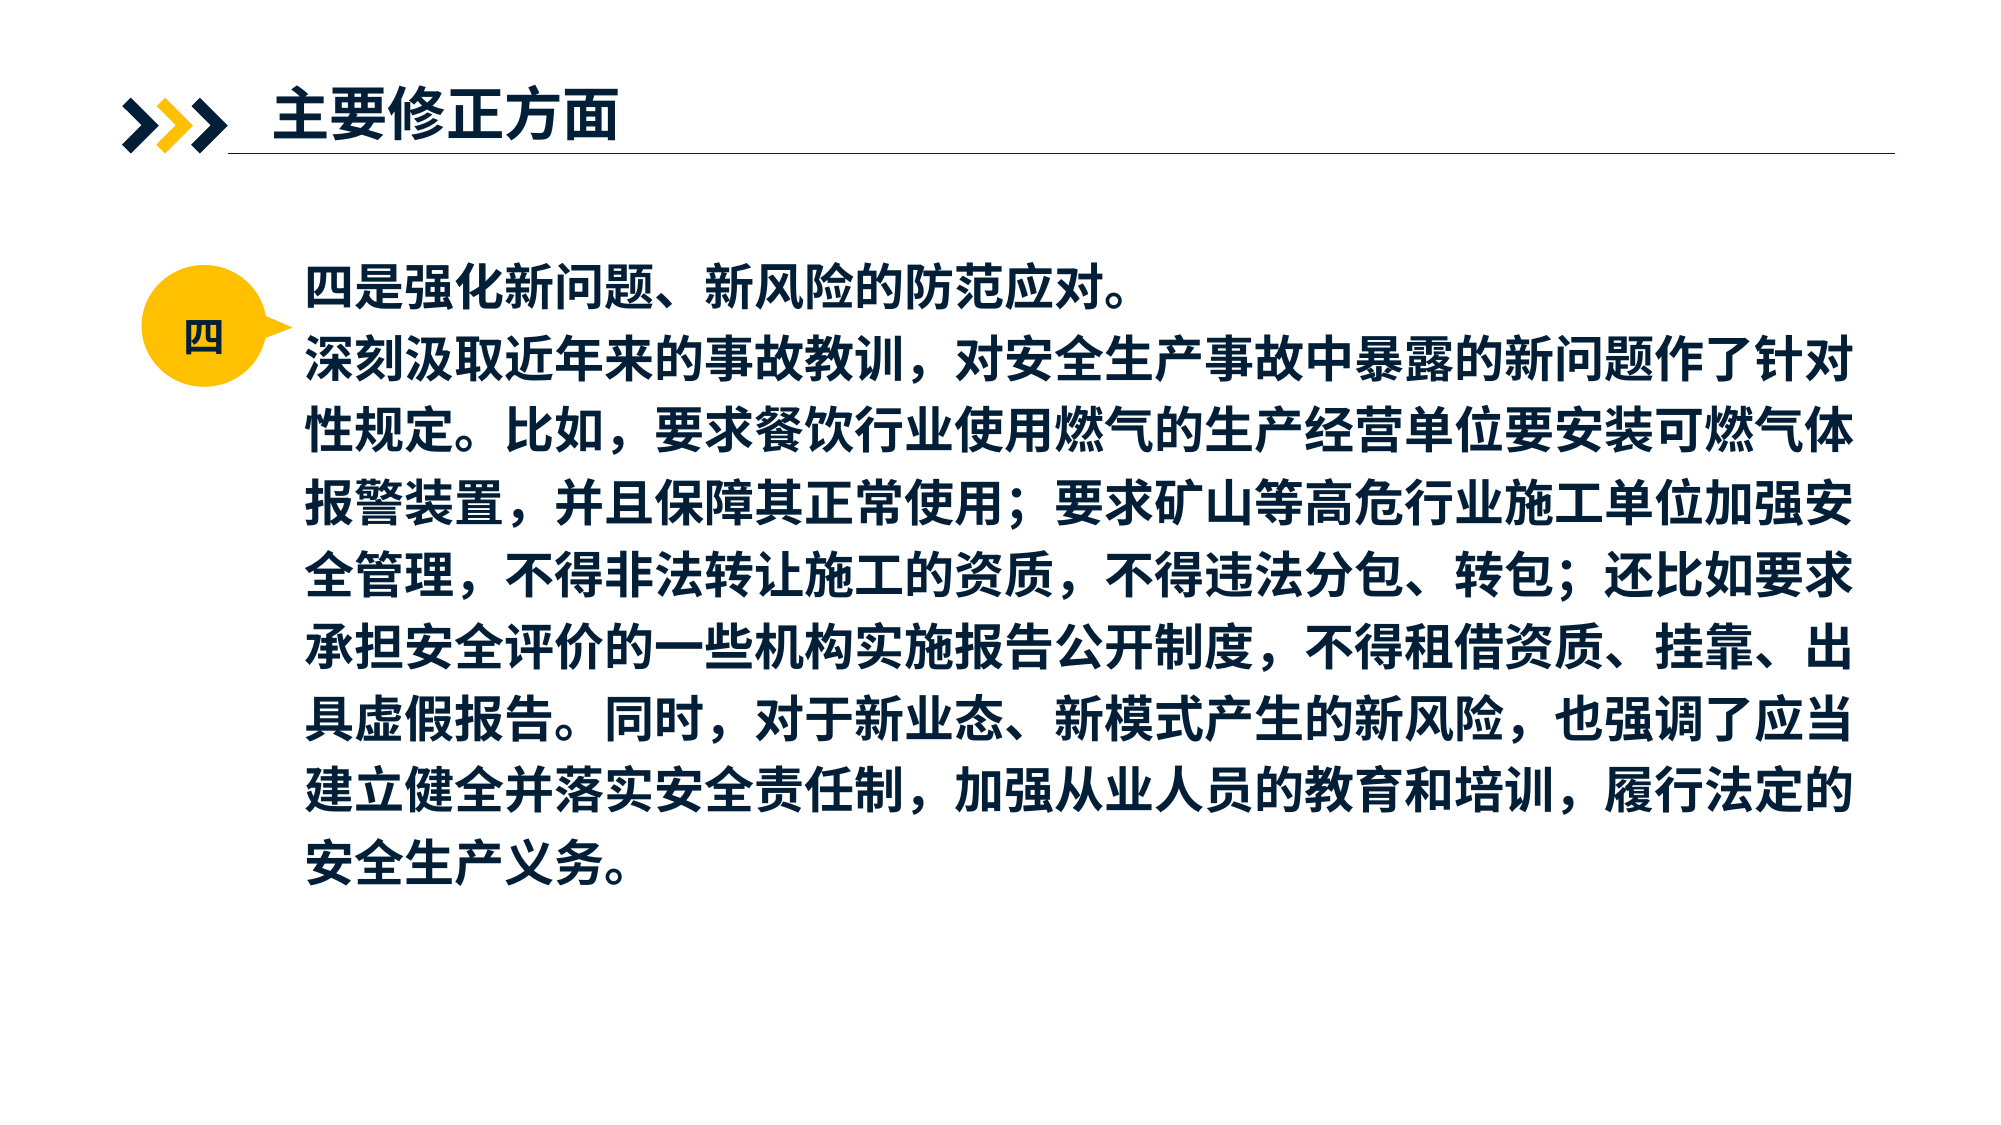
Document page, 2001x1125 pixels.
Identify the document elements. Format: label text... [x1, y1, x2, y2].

text_box 主要修正方面 [260, 71, 788, 97]
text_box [140, 263, 268, 388]
text_box 四是强化新问题、新风险的防范应对。 深刻汲取近年来的事故教训，对安全生产事故中暴露的新问题作了针对性规定。比如，要求餐饮行业使用燃气的生产经营单位要安装可燃气体报警装置，并且保障其正常使用；要求矿山等高危行业施工单位加强安全管理，不得非法转让施工的资质，不得违法分包、转包；还比如要求承担安全评价的一些机构实施报告公开制度，不得租借资质、挂靠、出具虚假报告。同时，对于新业态、新模式产生的新风险，也强调了应当建立健全并落实安全责任制，加强从业人员的教育和培训，履行法定的安全生产义务。 [289, 235, 1903, 899]
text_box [121, 97, 1895, 154]
